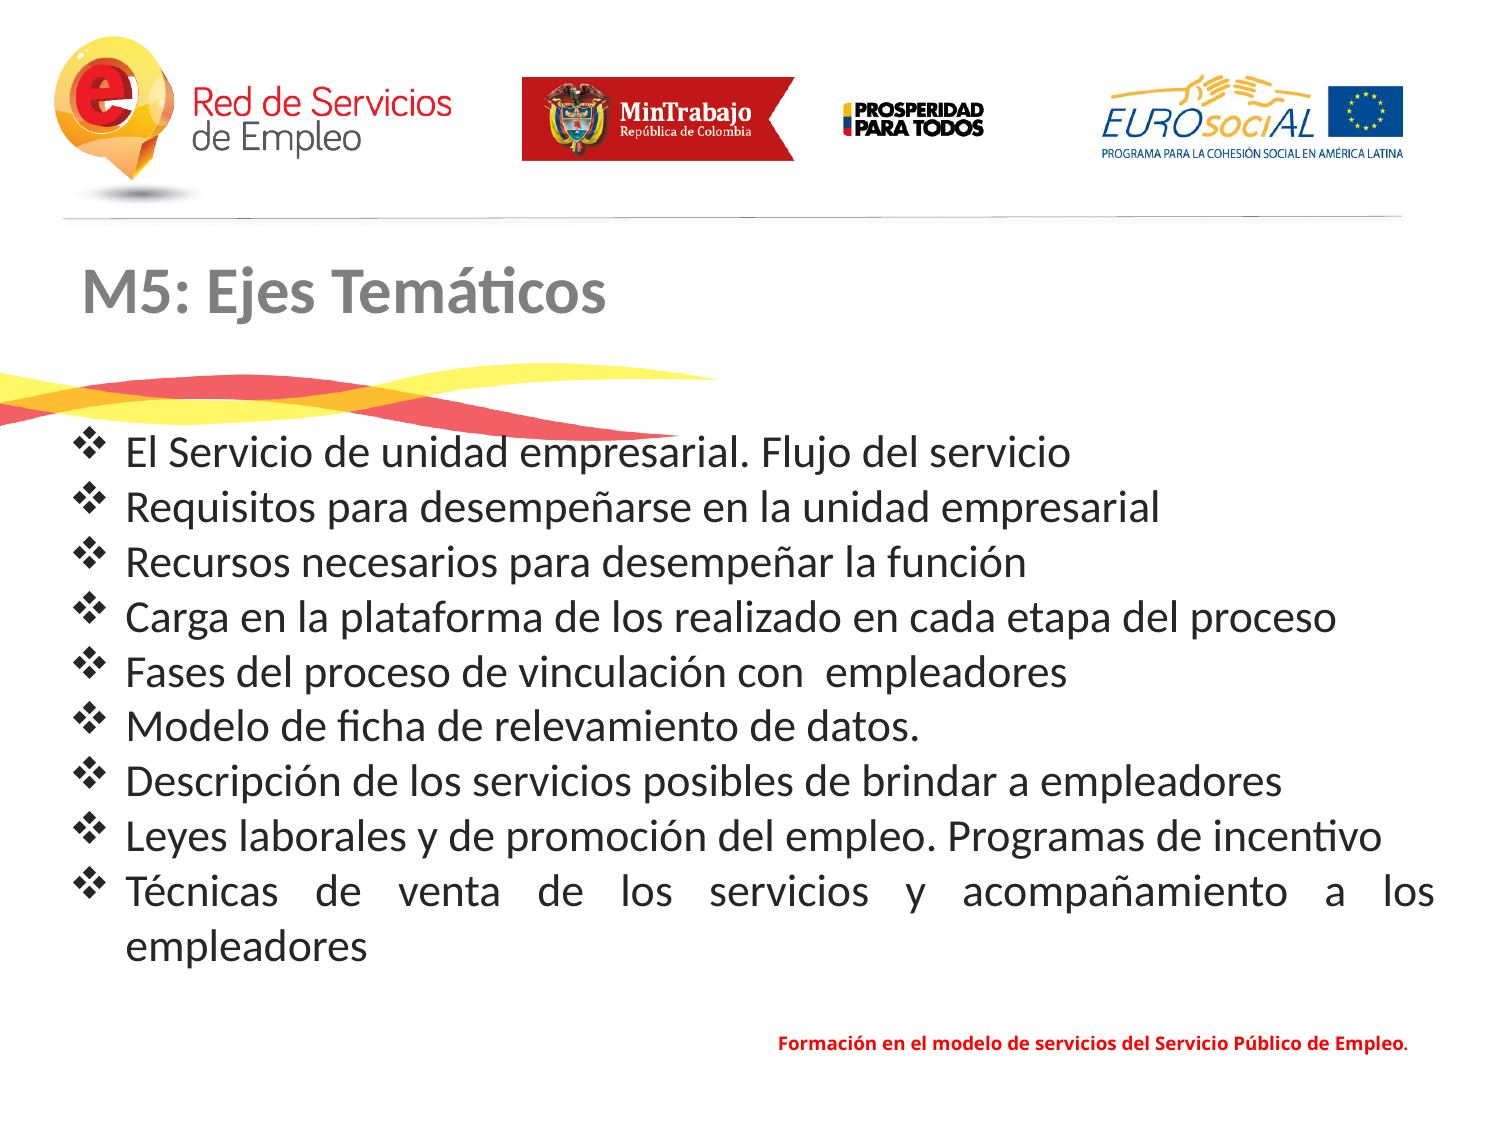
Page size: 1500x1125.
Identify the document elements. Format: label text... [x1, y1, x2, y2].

title Formación en el modelo de servicios del Servicio Público de Empleo. [720, 999, 1471, 1088]
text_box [62, 215, 1403, 220]
text_box M5: Ejes Temáticos [66, 239, 638, 335]
picture [1102, 74, 1403, 158]
picture [0, 358, 721, 441]
text_box El Servicio de unidad empresarial. Flujo del servicio Requisitos para desempeñarse en la unidad empresarial Recursos necesarios para desempeñar la función Carga en la plataforma de los realizado en cada etapa del proceso Fases del proceso de vinculación con empleadores Modelo de ficha de relevamiento de datos. Descripción de los servicios posibles de brindar a empleadores Leyes laborales y de promoción del empleo. Programas de incentivo Técnicas de venta de los servicios y acompañamiento a los empleadores [54, 358, 1452, 1125]
picture [54, 35, 452, 205]
picture [521, 77, 987, 162]
